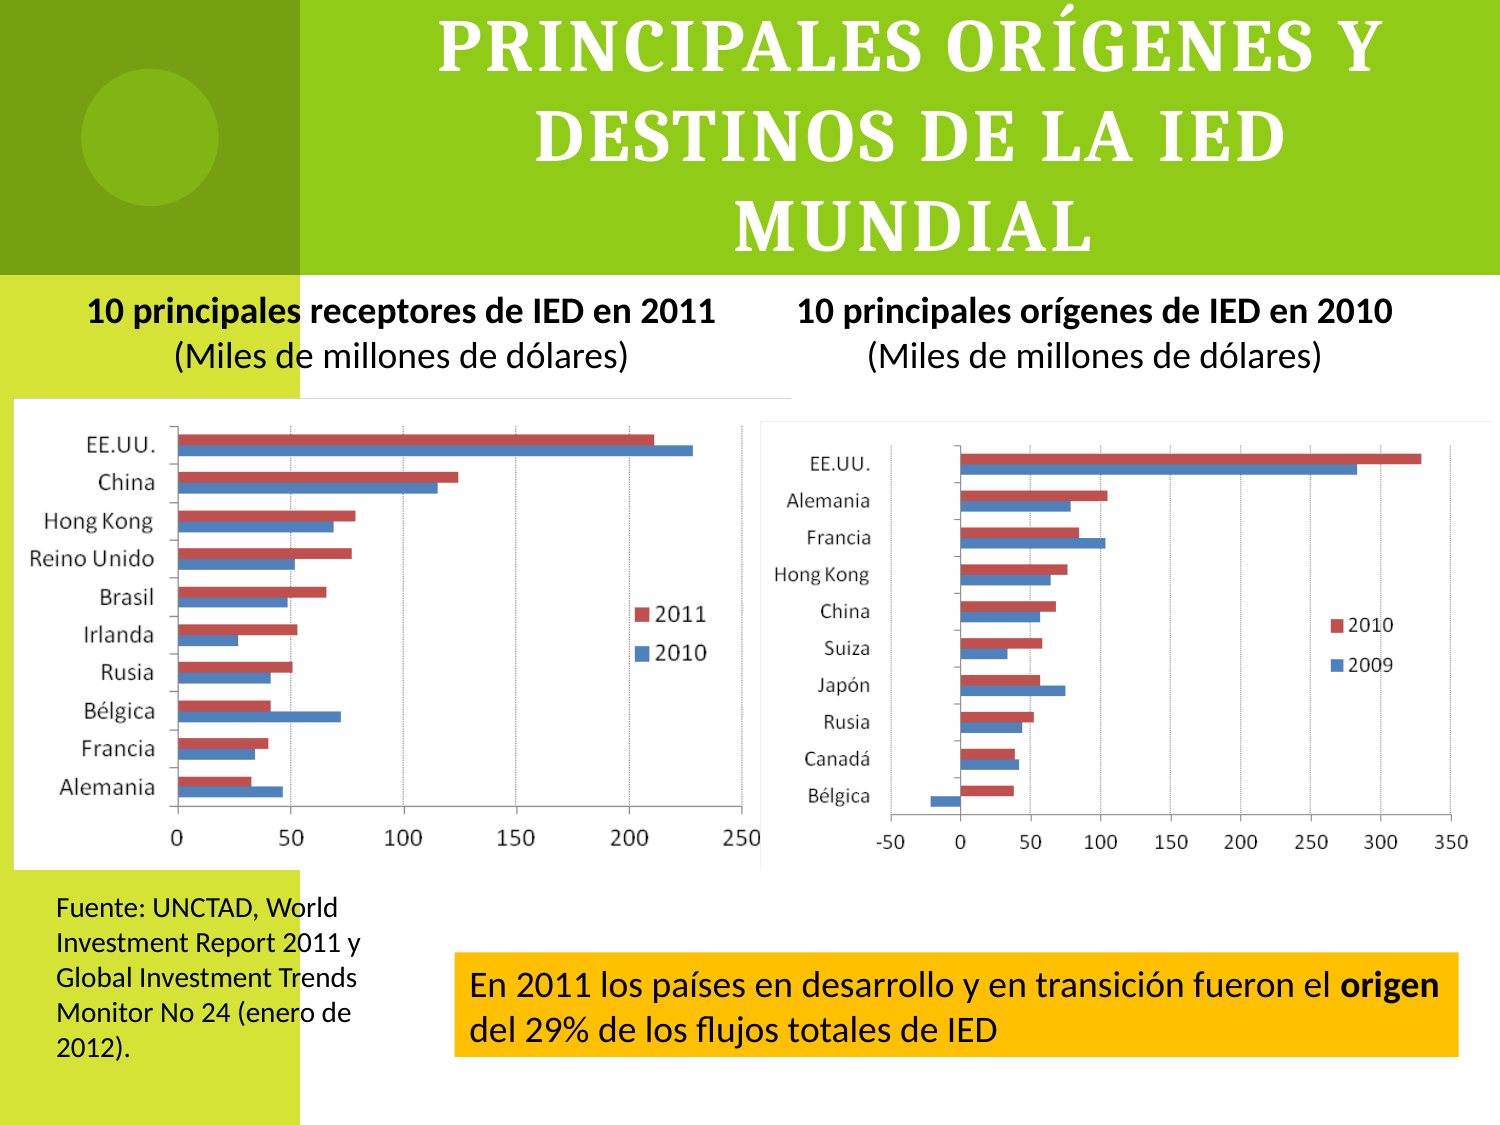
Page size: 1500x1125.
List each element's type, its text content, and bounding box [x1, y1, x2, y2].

text_box En 2011 los países en desarrollo y en transición fueron el origen del 29% de los flujos totales de IED [454, 952, 1459, 1057]
text_box Fuente: UNCTAD, World Investment Report 2011 y Global Investment Trends Monitor No 24 (enero de 2012). [41, 881, 432, 1071]
text_box 10 principales orígenes de IED en 2010 (Miles de millones de dólares) [719, 278, 1471, 418]
text_box 10 principales receptores de IED en 2011 (Miles de millones de dólares) [53, 278, 719, 384]
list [11, 396, 791, 870]
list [759, 420, 1493, 870]
title Principales orígenes y destinos de la IED mundial [399, 37, 1425, 225]
